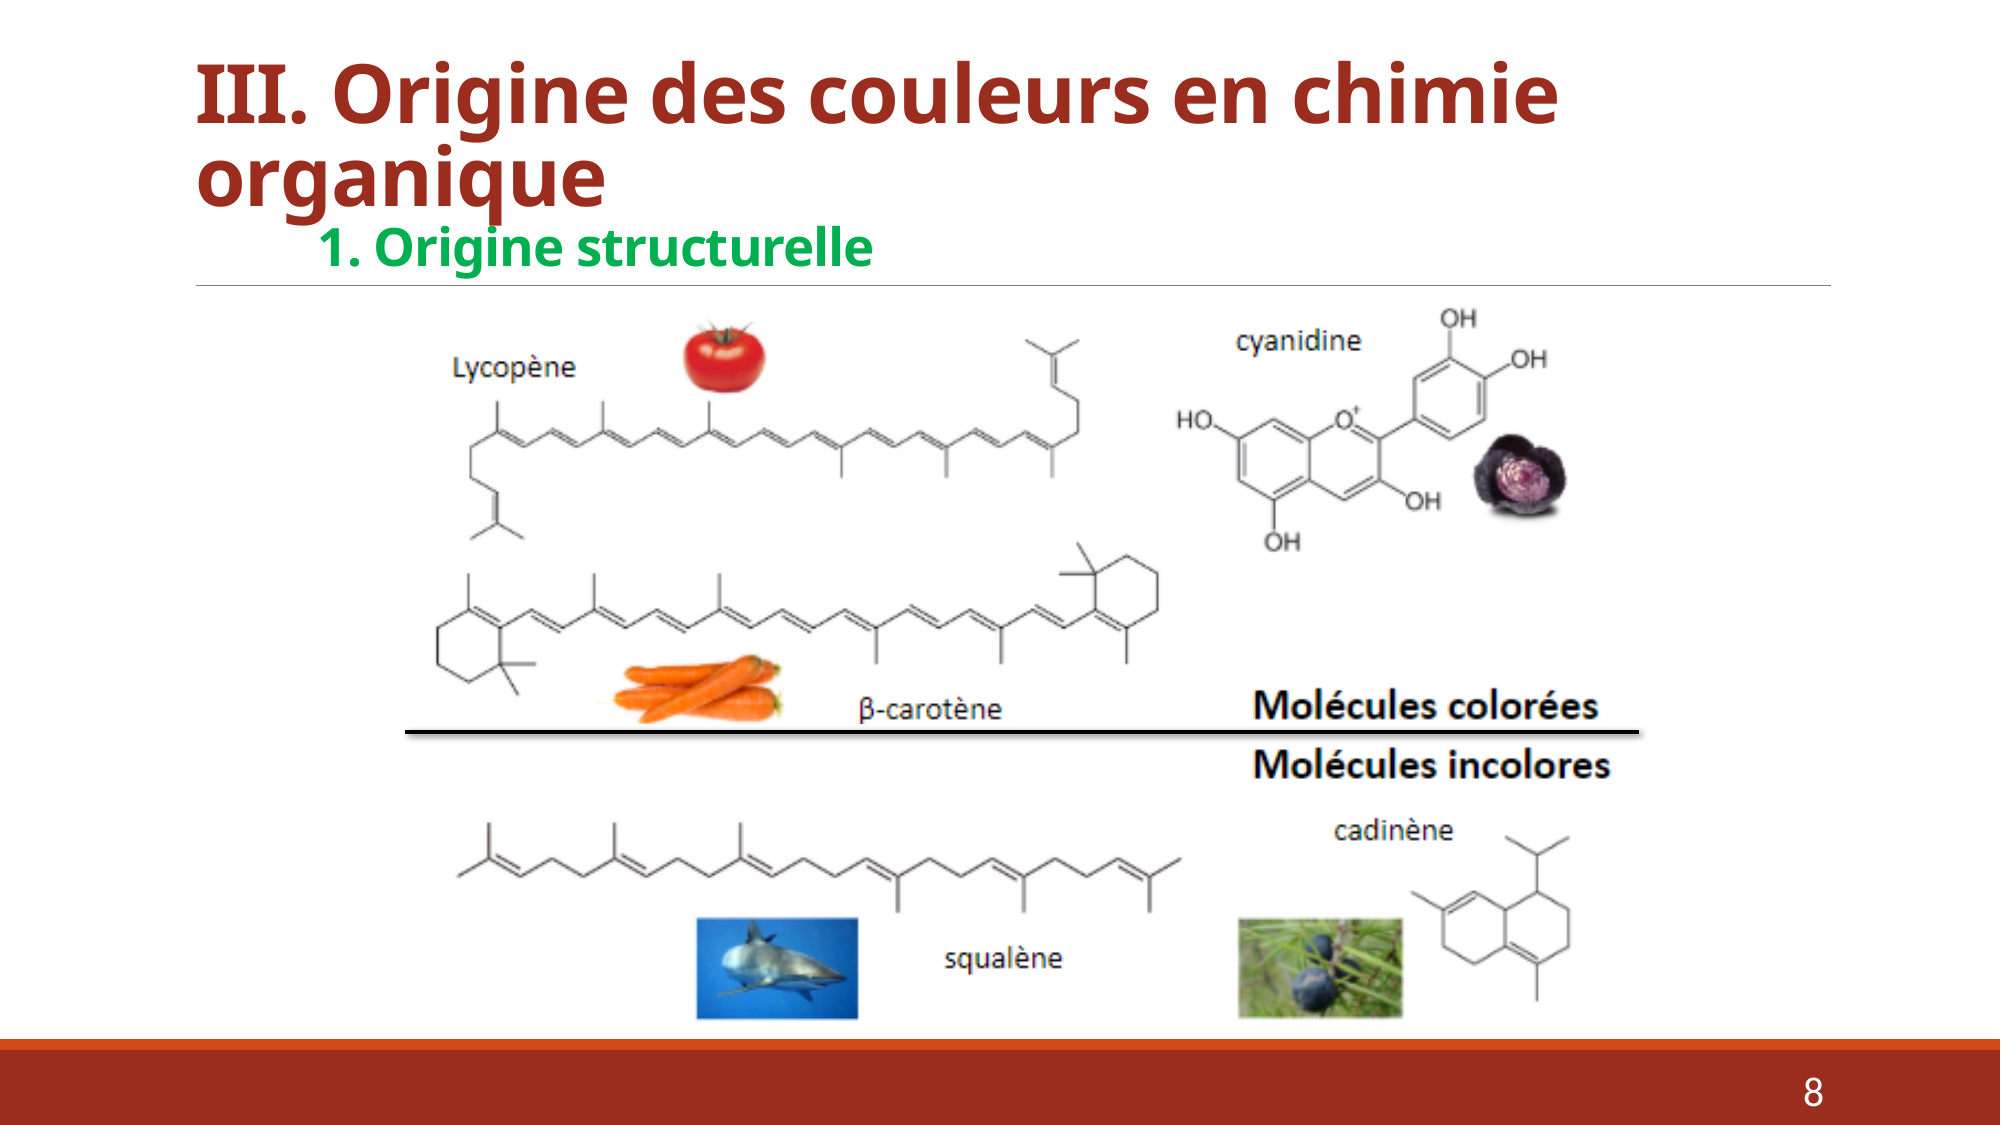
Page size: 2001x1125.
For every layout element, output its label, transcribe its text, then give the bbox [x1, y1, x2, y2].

title III. Origine des couleurs en chimie organique 1. Origine structurelle [180, 47, 1859, 285]
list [384, 304, 1625, 724]
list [384, 742, 1625, 1021]
slide_number 8 [1624, 1059, 1840, 1120]
